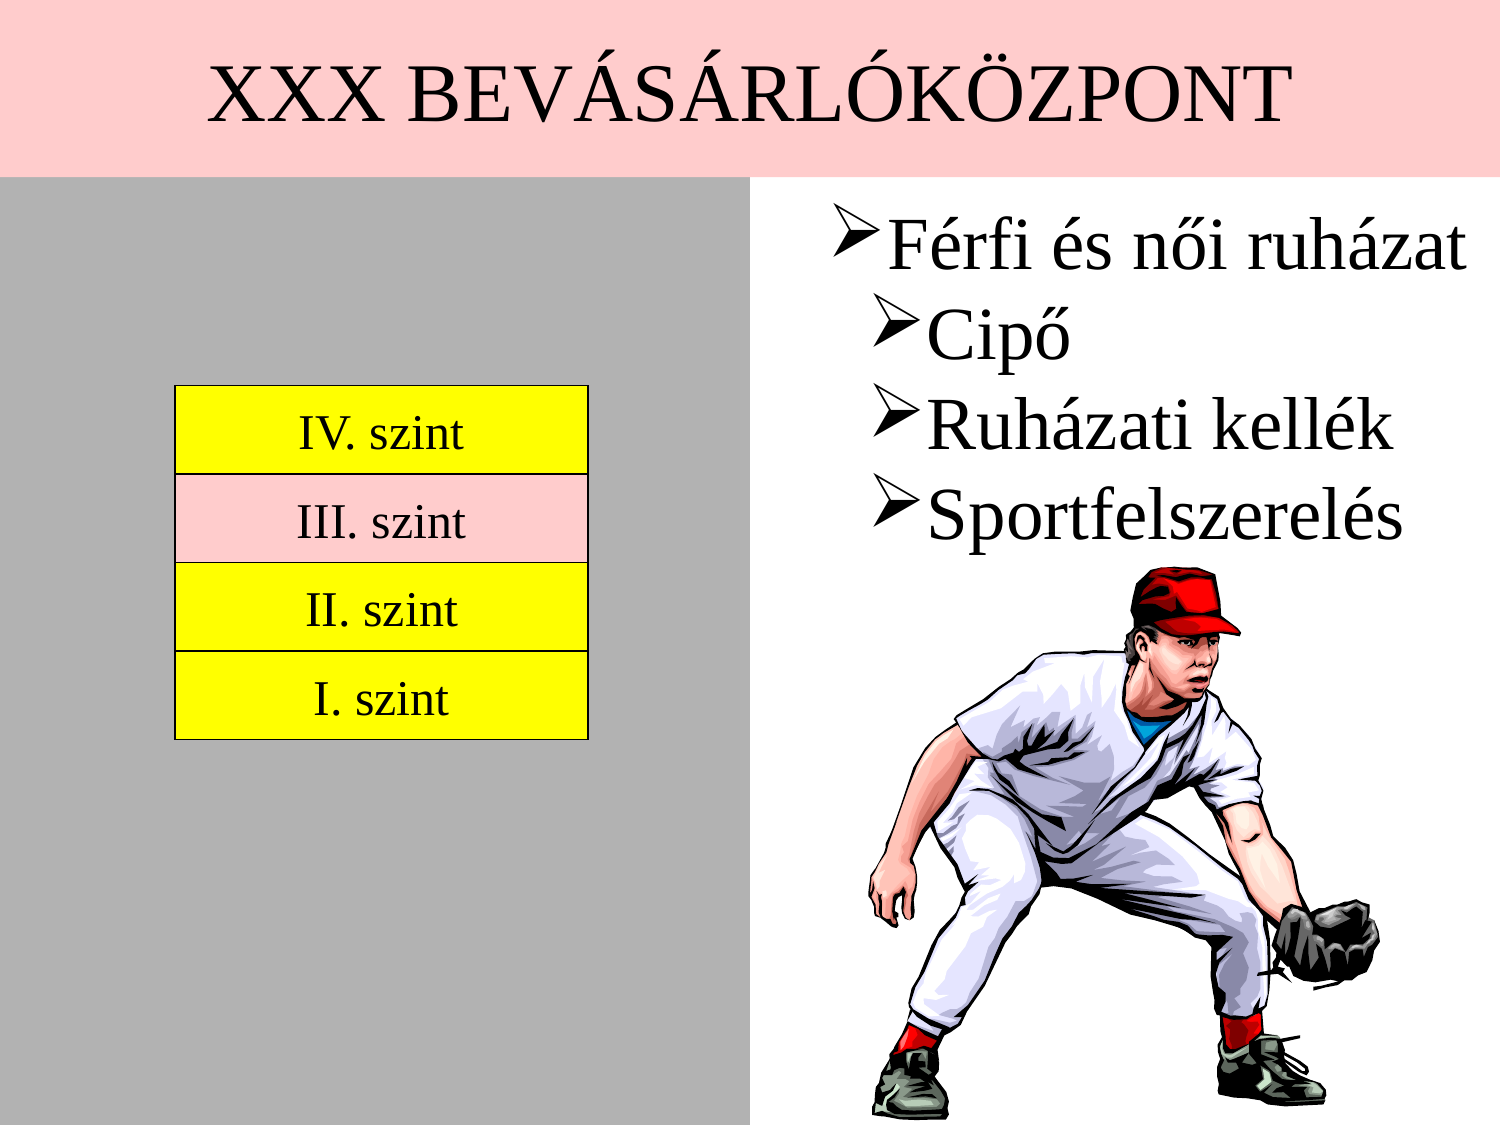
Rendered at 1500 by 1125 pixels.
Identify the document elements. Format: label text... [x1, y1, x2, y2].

picture [868, 562, 1385, 1125]
text_box II. szint [174, 562, 589, 651]
text_box III. szint [174, 473, 589, 562]
text_box IV. szint [174, 385, 589, 473]
text_box Férfi és női ruházat Cipő Ruházati kellék Sportfelszerelés [812, 186, 1484, 562]
text_box I. szint [174, 651, 589, 740]
